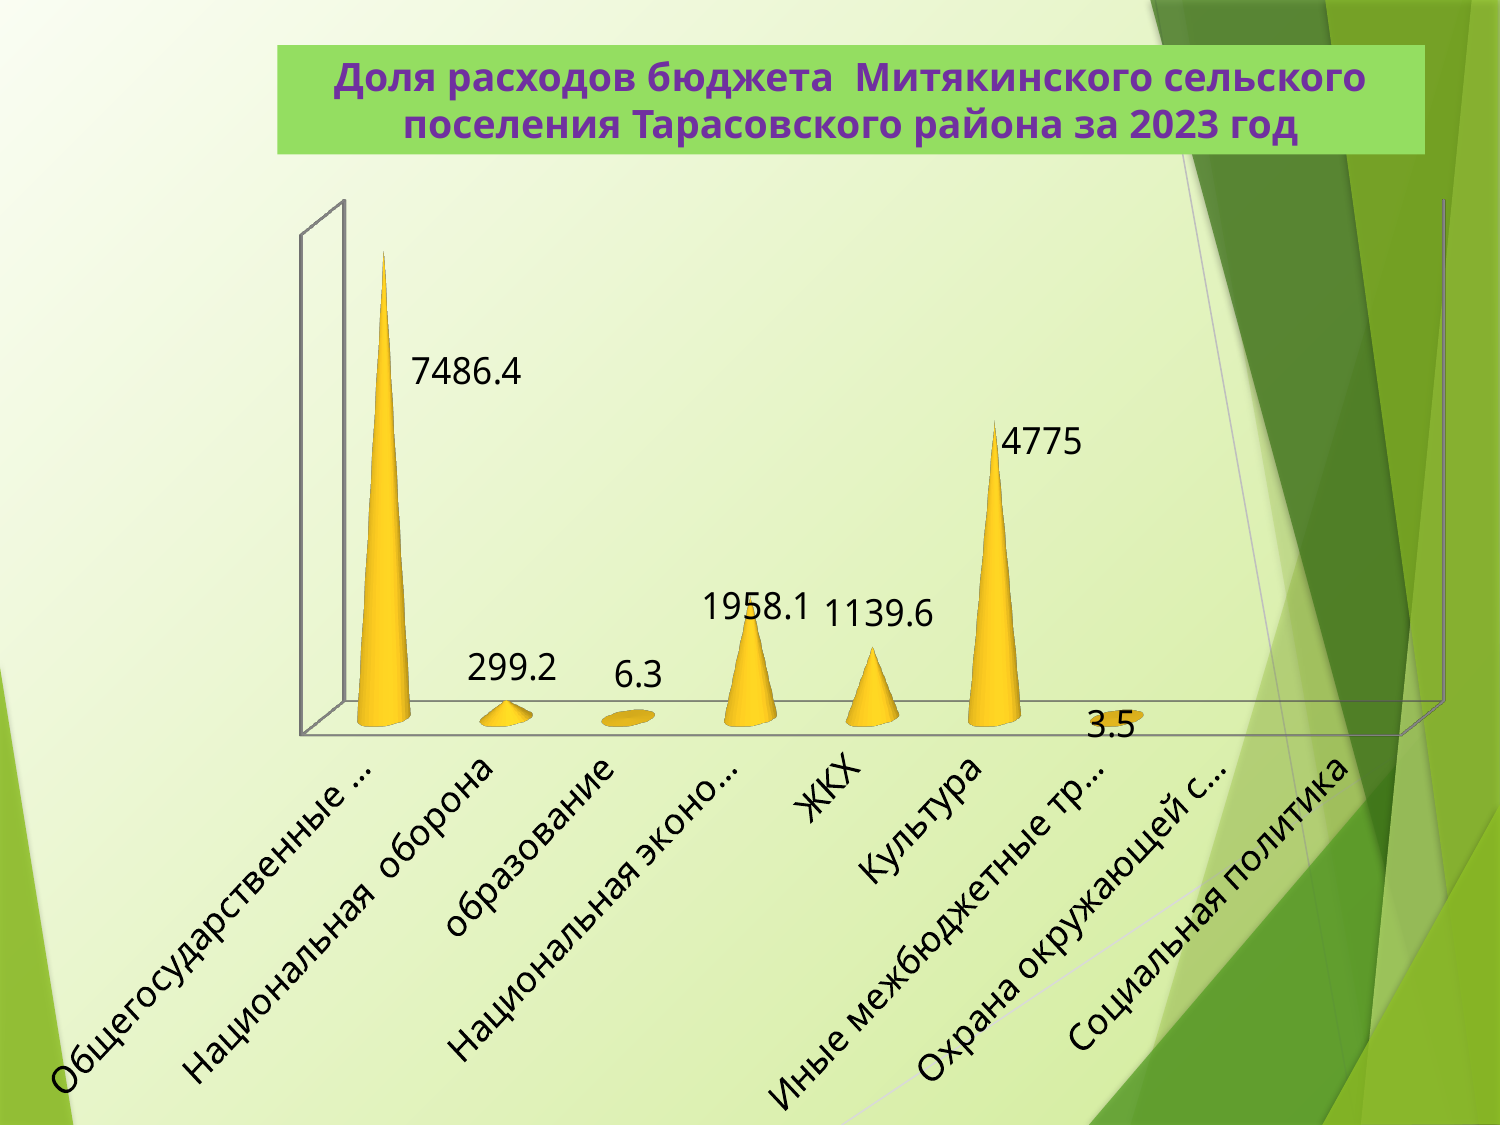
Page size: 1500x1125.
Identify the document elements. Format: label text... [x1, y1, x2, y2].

chart [36, 174, 1472, 1125]
title Доля расходов бюджета Митякинского сельского поселения Тарасовского района за 2023 год [277, 45, 1425, 155]
